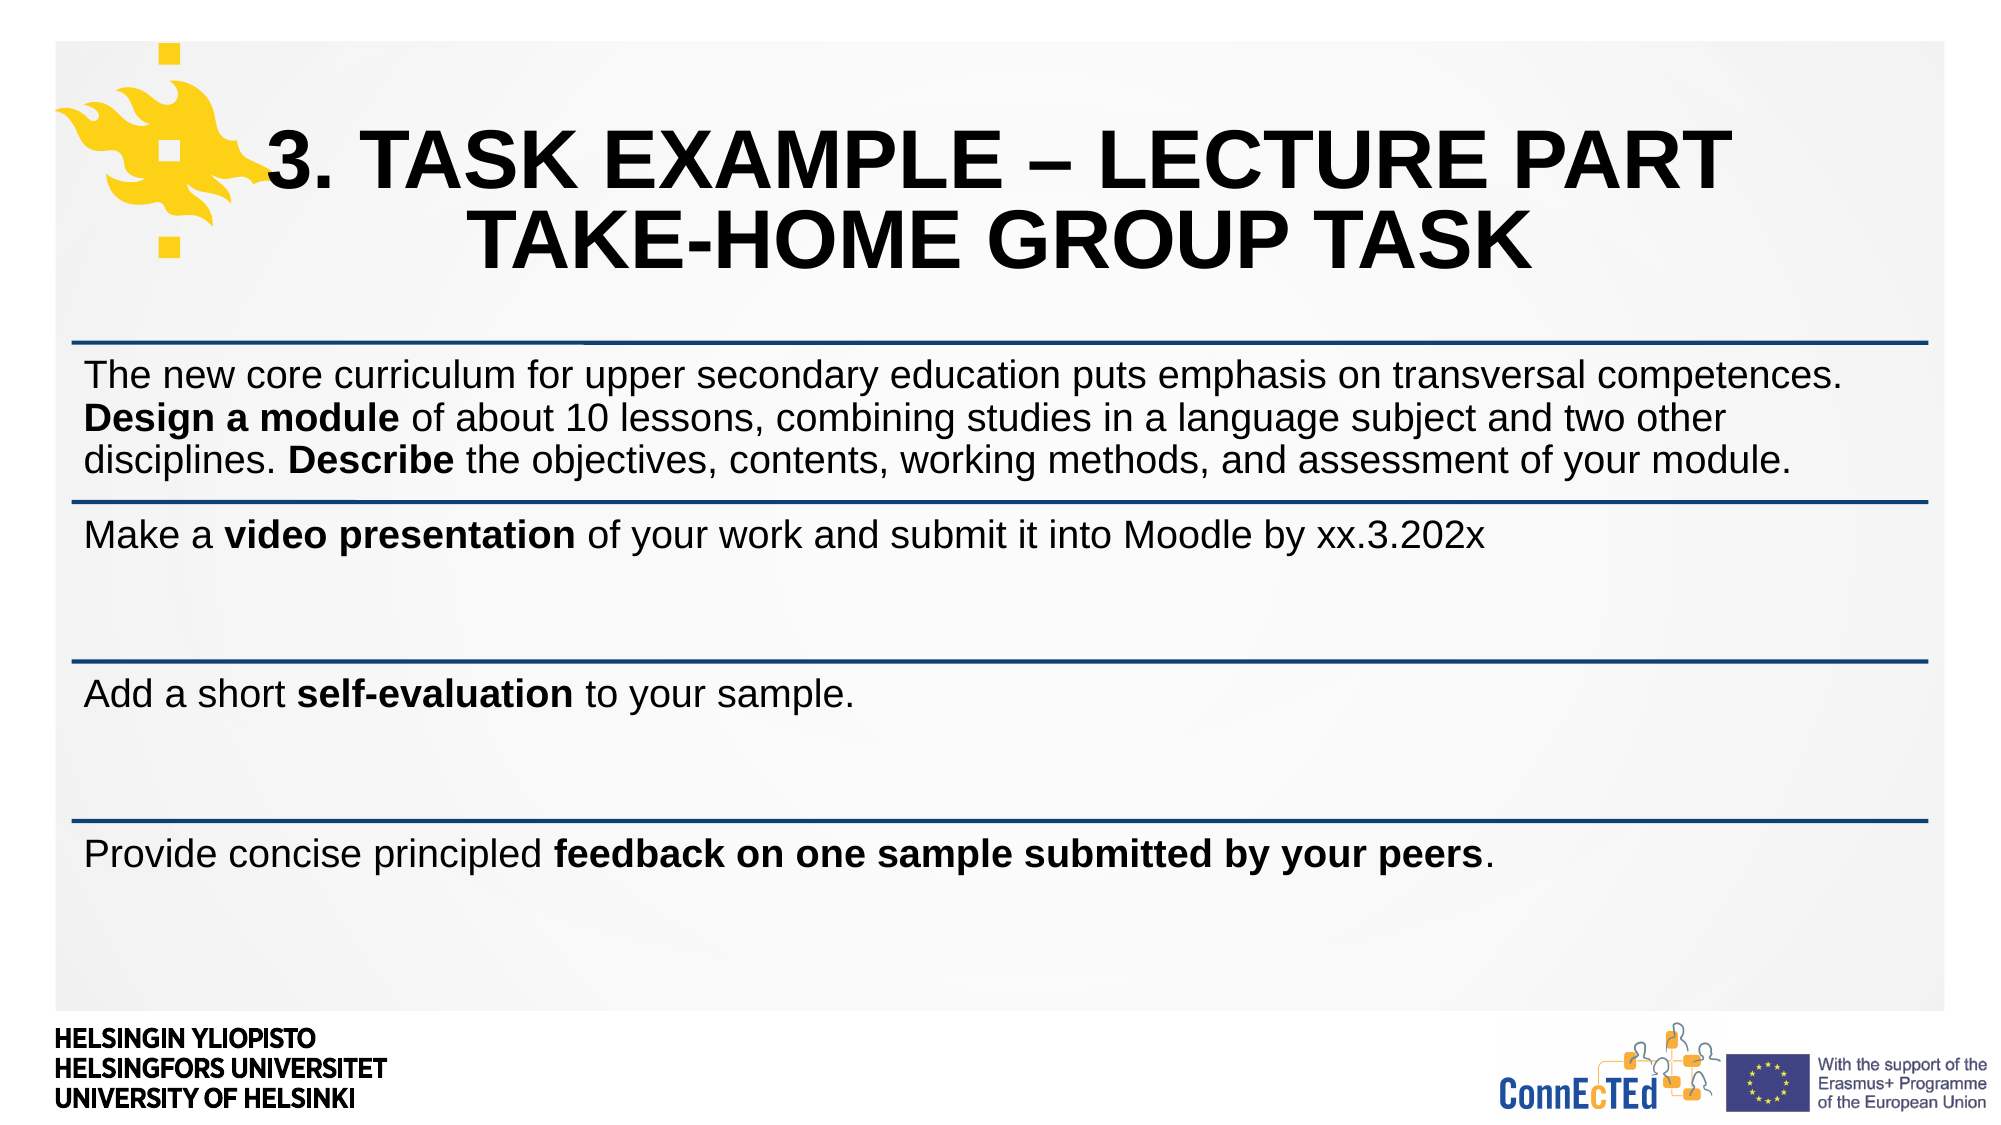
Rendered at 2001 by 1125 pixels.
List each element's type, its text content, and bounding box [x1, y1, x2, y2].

picture [55, 319, 1945, 1011]
picture [1497, 1021, 1987, 1115]
picture [55, 41, 1945, 117]
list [71, 342, 1929, 981]
title 3. Task example – lecture part take-home group task [54, 117, 1946, 319]
picture [55, 112, 66, 117]
